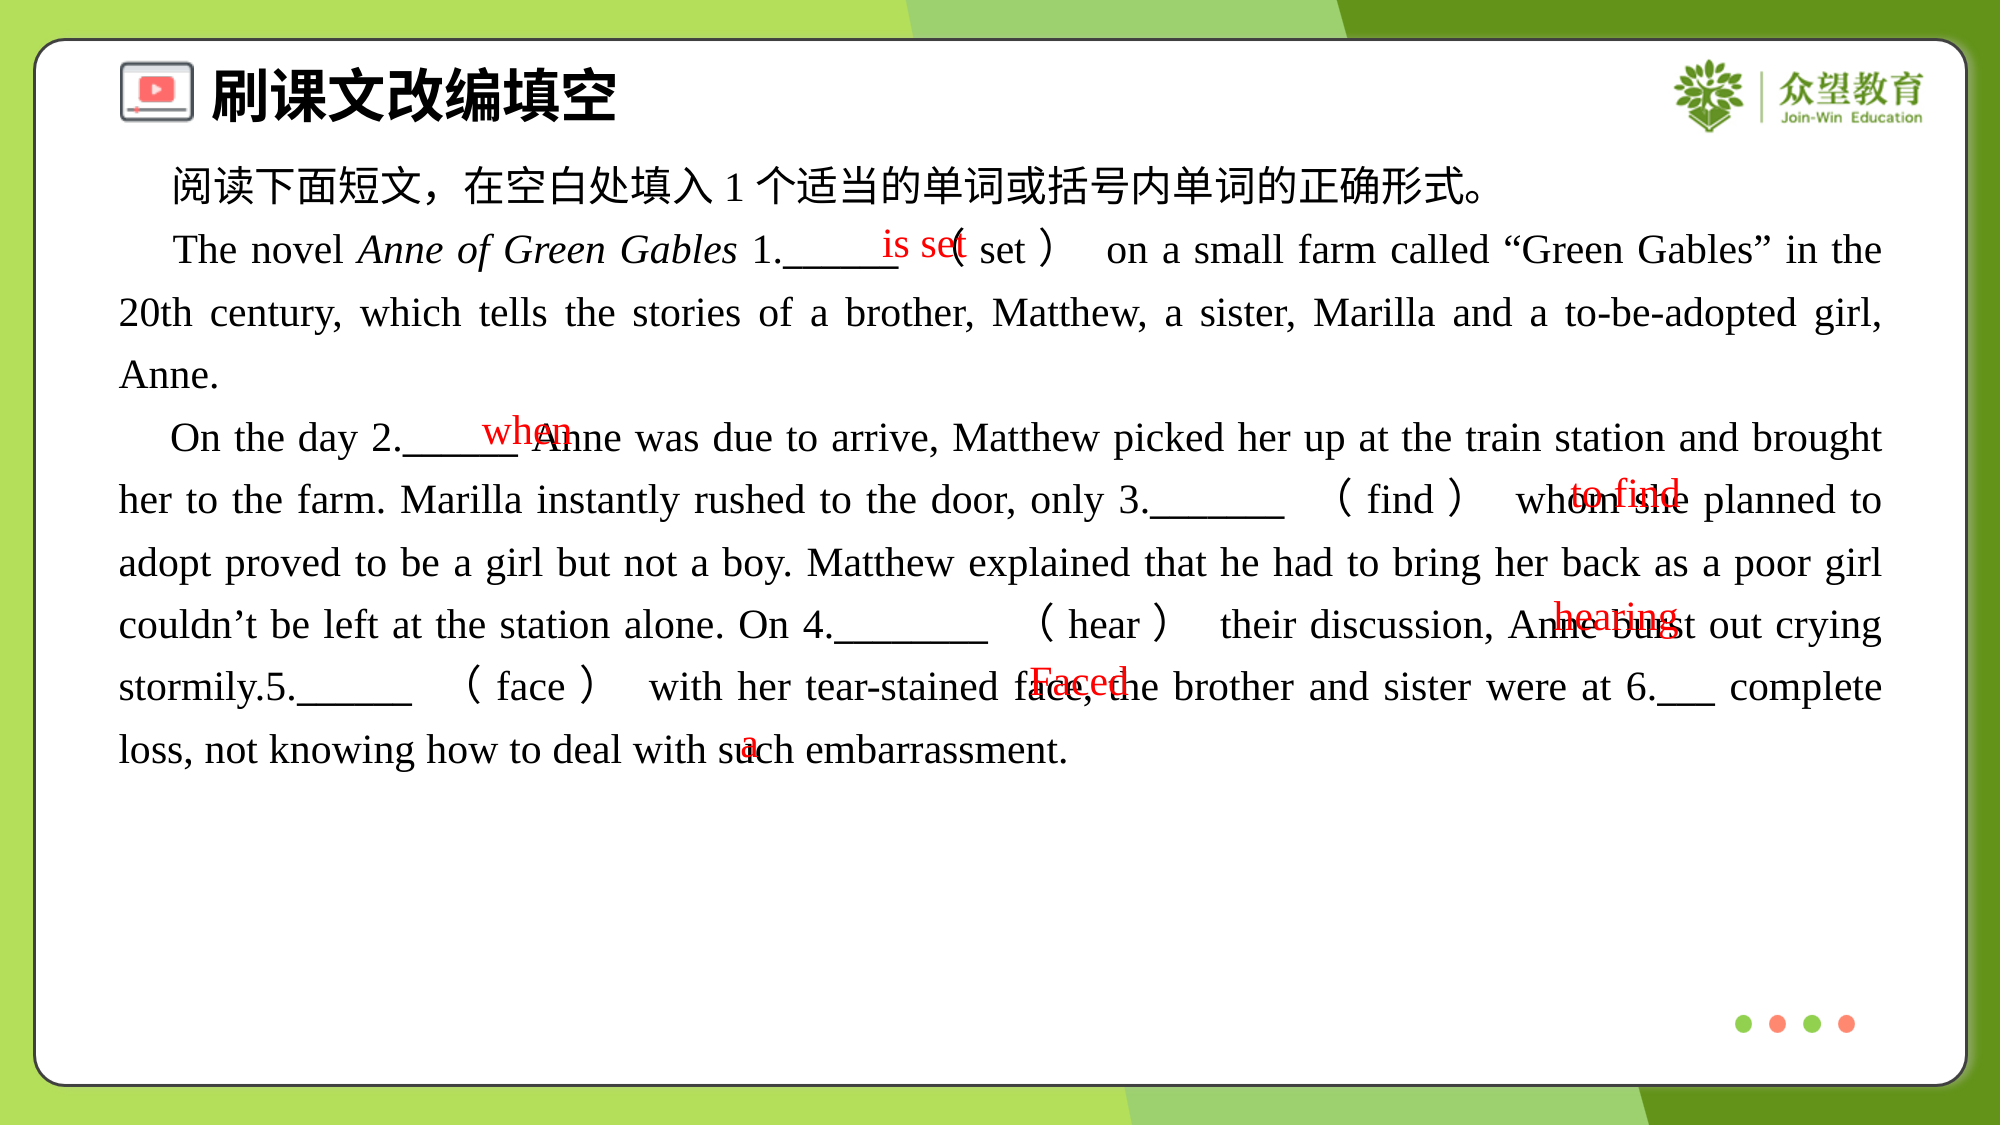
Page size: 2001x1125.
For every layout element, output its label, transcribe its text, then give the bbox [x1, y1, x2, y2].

text_box to find [1560, 453, 1691, 511]
text_box 阅读下面短文，在空白处填入1个适当的单词或括号内单词的正确形式。 The novel Anne of Green Gables 1.______ （set） on a small farm called “Green Gables” in the 20th century, which tells the stories of a brother, Matthew, a sister, Marilla and a to-be-adopted girl, Anne. On the day 2.______ Anne was due to arrive, Matthew picked her up at the train station and brought her to the farm. Marilla instantly rushed to the door, only 3._______ （find） whom she planned to adopt proved to be a girl but not a boy. Matthew explained that he had to bring her back as a poor girl couldn’t be left at the station alone. On 4.________ （hear） their discussion, Anne burst out crying stormily.5.______ （face） with her tear-stained face, the brother and sister were at 6.___ complete loss, not knowing how to deal with such embarrassment. [118, 146, 1883, 835]
picture [0, 0, 2000, 1125]
text_box hearing [1549, 576, 1684, 634]
text_box a [735, 703, 764, 761]
text_box is set [872, 203, 977, 261]
text_box when [477, 390, 578, 449]
text_box Faced [1024, 640, 1134, 699]
